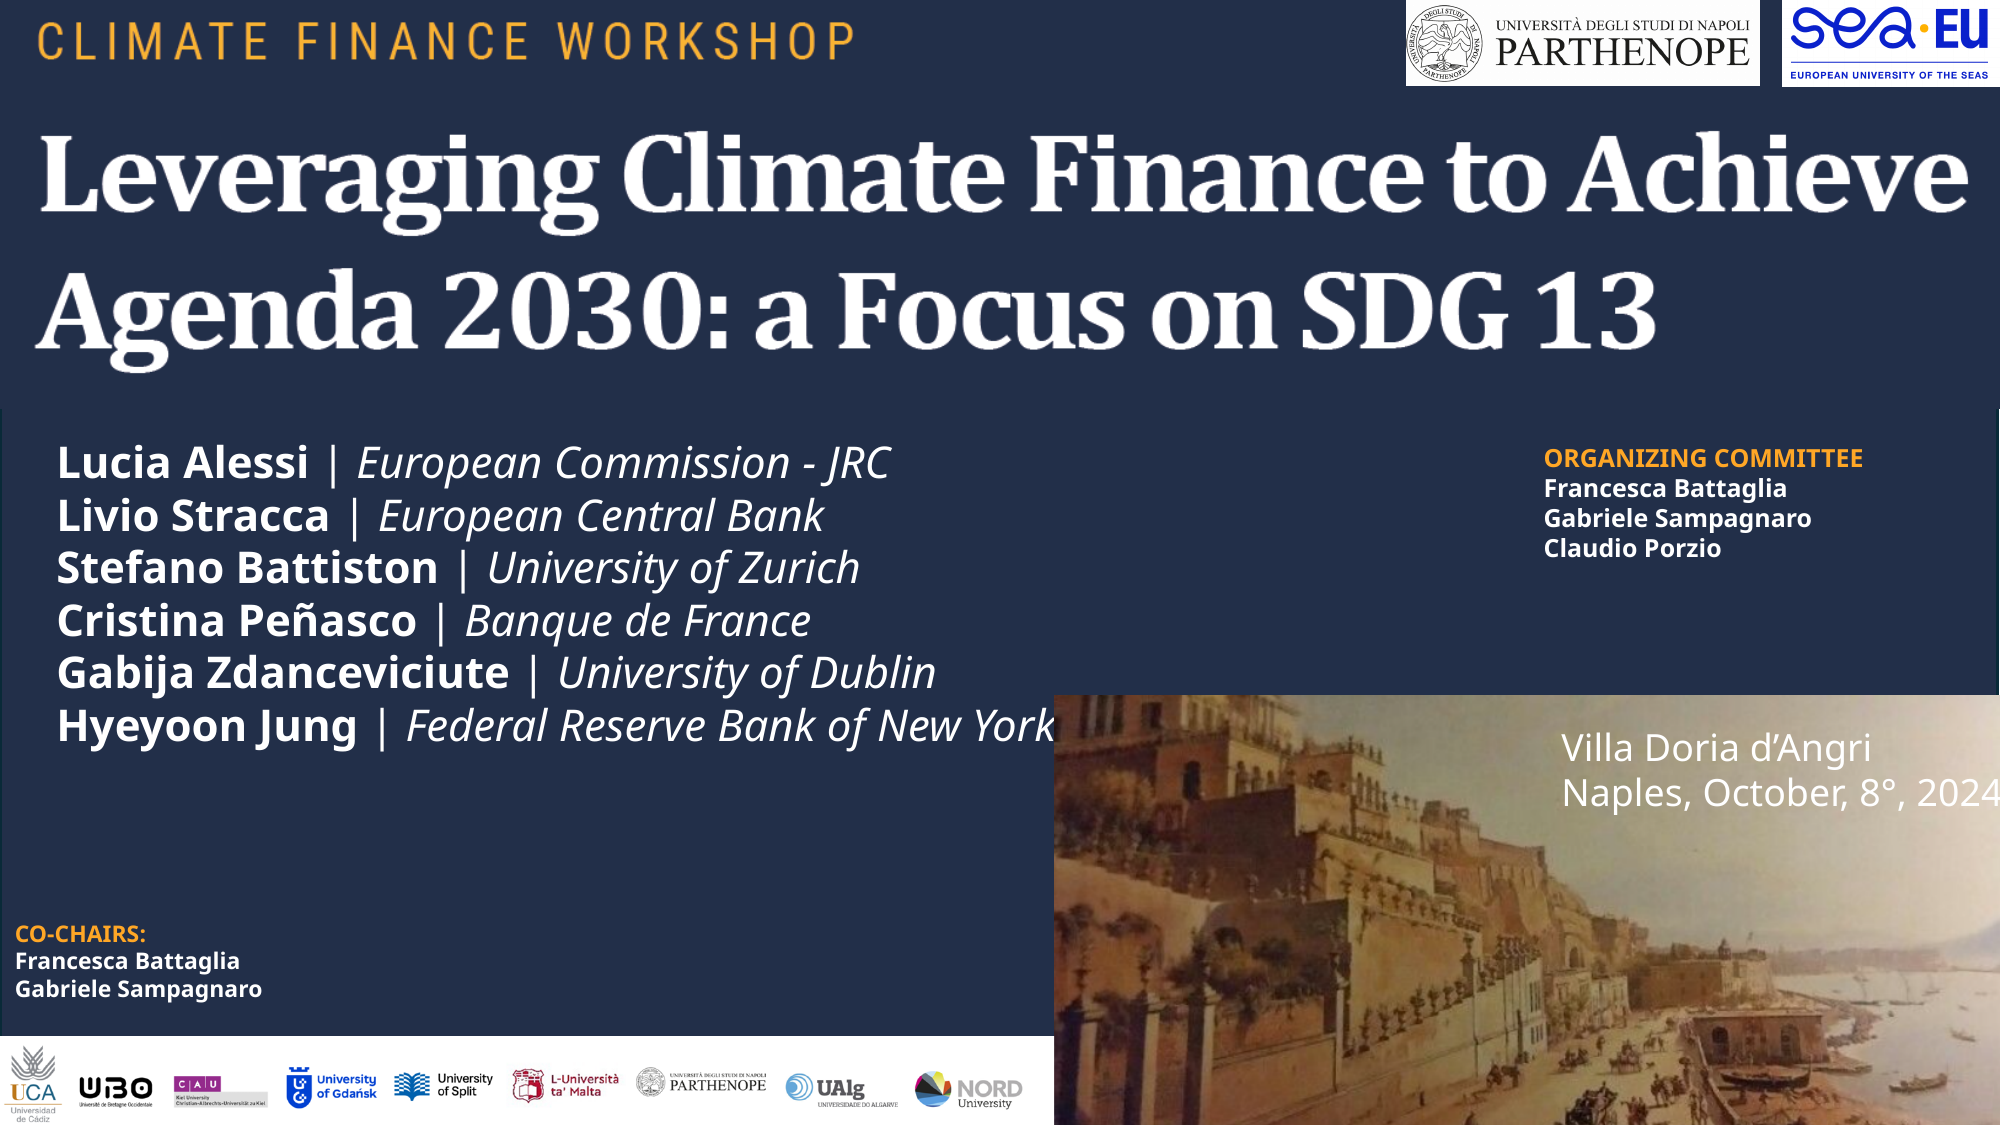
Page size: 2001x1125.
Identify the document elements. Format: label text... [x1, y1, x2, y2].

picture [0, 0, 2000, 409]
text_box CO-CHAIRS: Francesca Battaglia Gabriele Sampagnaro [0, 409, 1999, 1035]
text_box ORGANIZING COMMITTEE Francesca Battaglia Gabriele Sampagnaro Claudio Porzio [1528, 435, 1980, 570]
text_box Lucia Alessi | European Commission - JRC Livio Stracca | European Central Bank Stefano Battiston | University of Zurich Cristina Peñasco | Banque de France Gabija Zdanceviciute | University of Dublin Hyeyoon Jung | Federal Reserve Bank of New York [41, 427, 1164, 758]
picture [0, 695, 2000, 1125]
